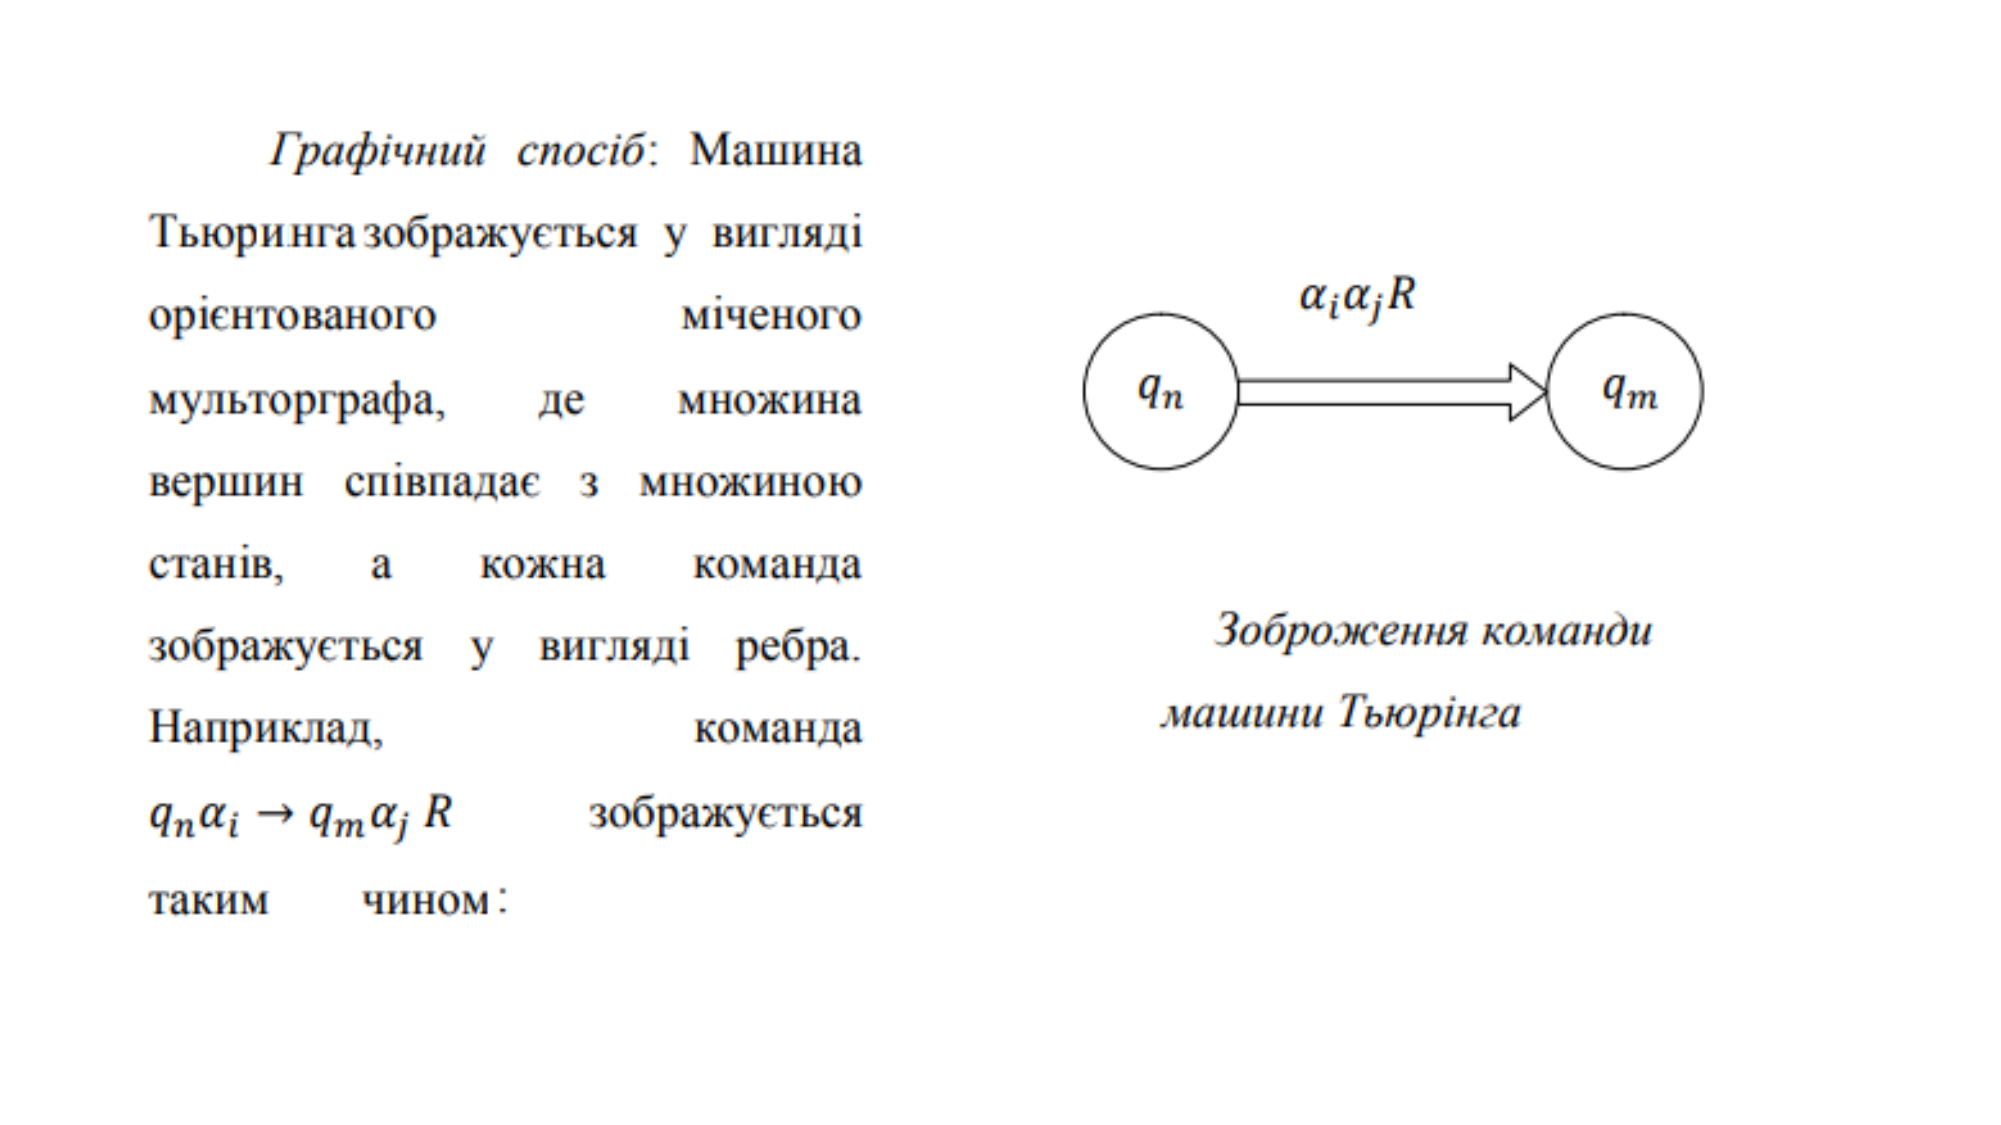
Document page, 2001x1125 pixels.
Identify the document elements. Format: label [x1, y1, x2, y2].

picture [139, 109, 1723, 943]
